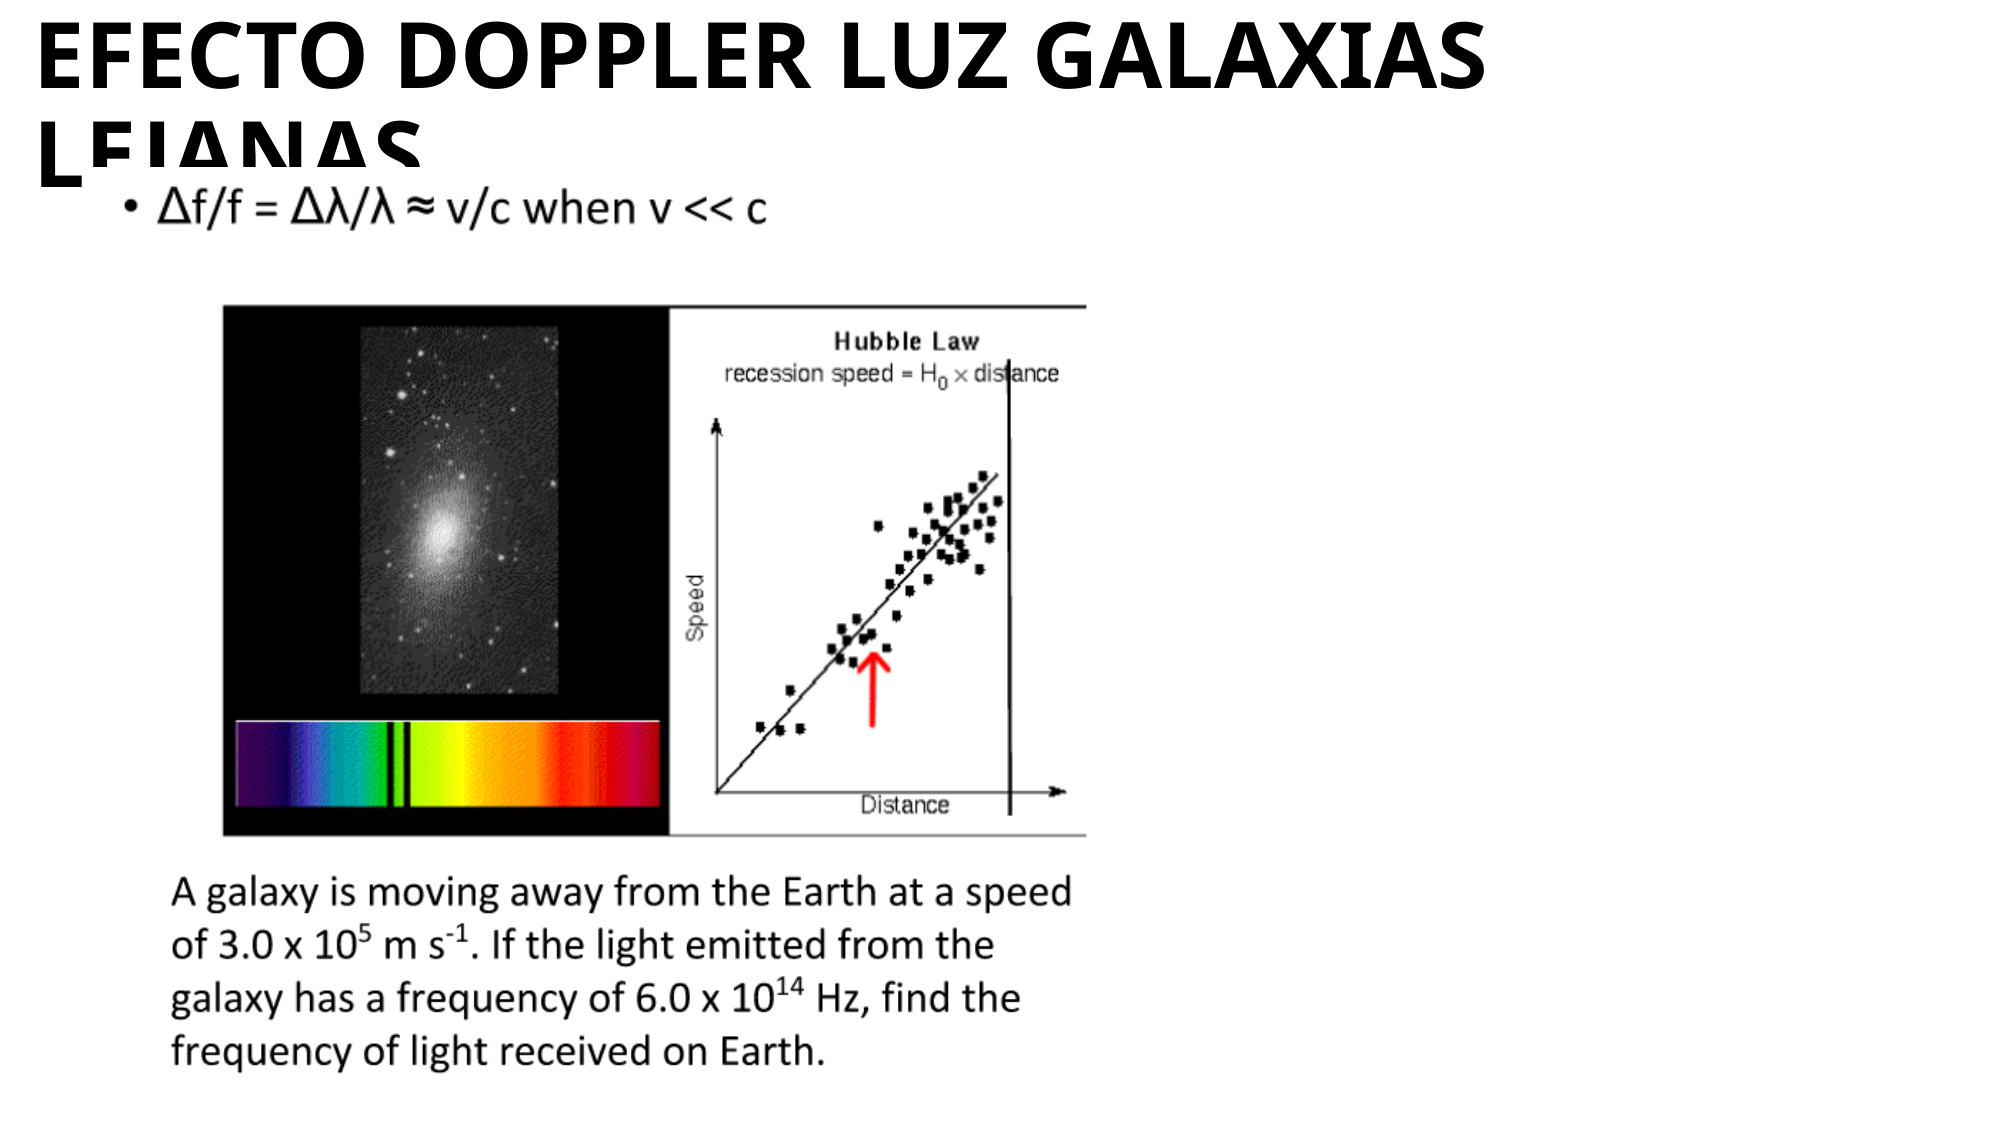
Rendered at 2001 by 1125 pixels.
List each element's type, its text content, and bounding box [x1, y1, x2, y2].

title EFECTO DOPPLER LUZ GALAXIAS LEJANAS [18, 0, 1744, 218]
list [84, 167, 1131, 857]
picture [143, 856, 1094, 1094]
